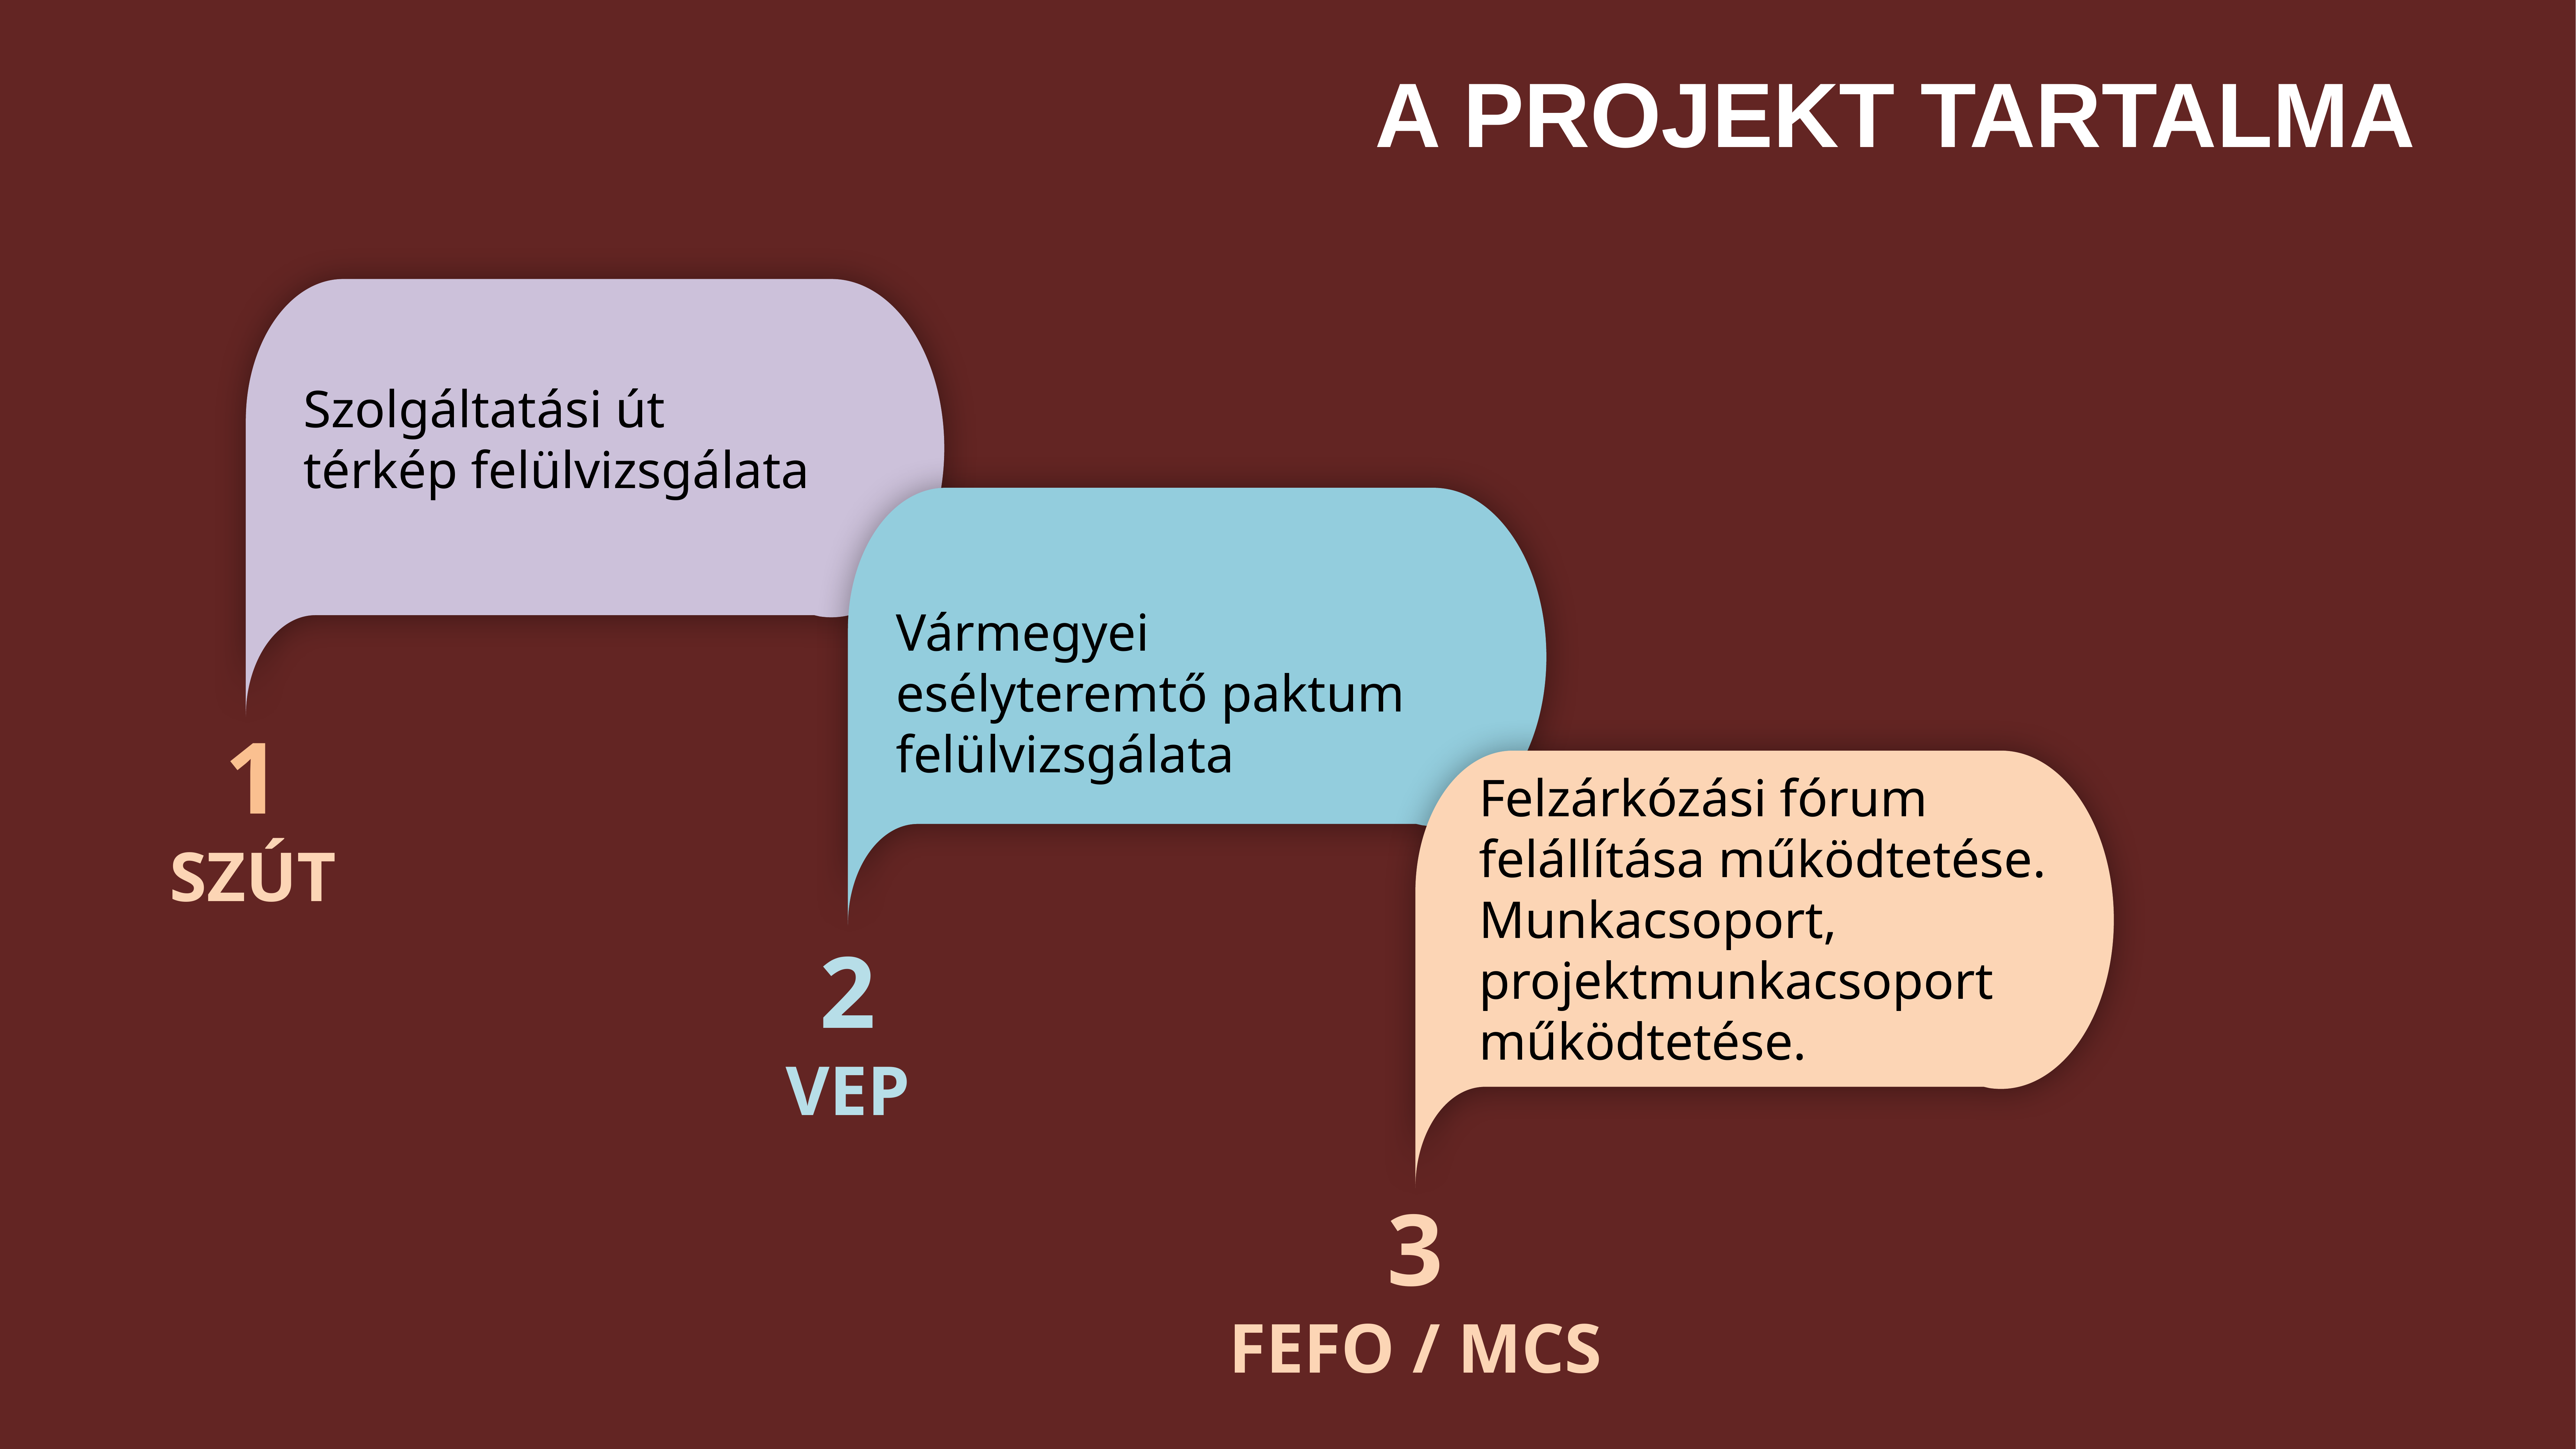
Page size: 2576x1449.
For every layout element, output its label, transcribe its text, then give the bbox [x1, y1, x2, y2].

text_box [245, 279, 945, 713]
text_box Szolgáltatási út térkép felülvizsgálata [298, 374, 830, 501]
text_box A projekt tartalma [1288, 53, 2503, 168]
text_box 1 SZÚT [105, 713, 400, 917]
text_box Felzárkózási fórum felállítása működtetése. Munkacsoport, projektmunkacsoport működtetése. [1474, 763, 2098, 1072]
text_box 2 VEP [564, 927, 1132, 1131]
text_box [2098, 832, 2114, 1007]
text_box 3 FEFO / MCS [1194, 1184, 1637, 1389]
text_box Vármegyei esélyteremtő paktum felülvizsgálata [891, 598, 1459, 785]
text_box [1415, 750, 2050, 1188]
text_box [847, 487, 1547, 926]
